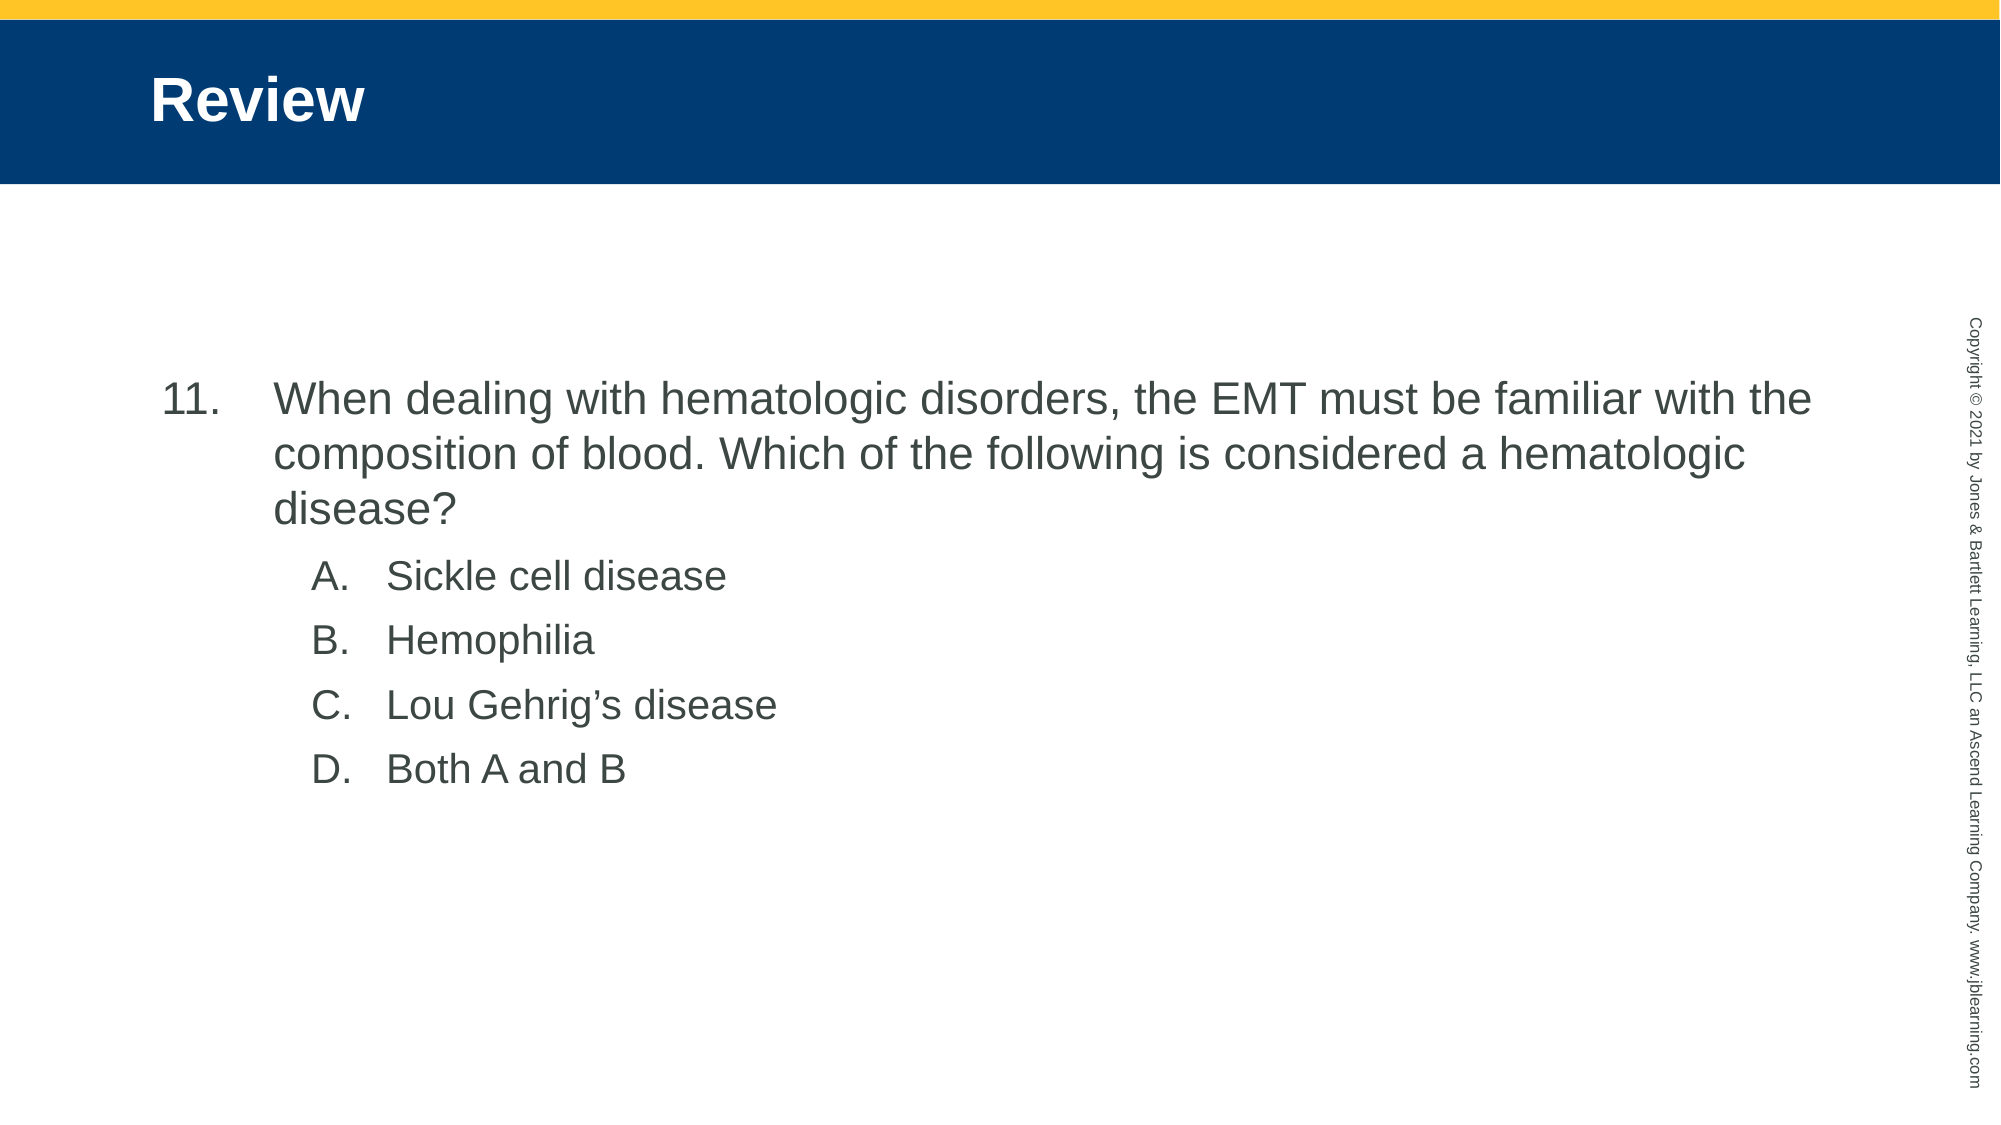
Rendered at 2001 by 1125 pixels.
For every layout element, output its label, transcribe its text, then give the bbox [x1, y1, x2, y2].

title Review [0, 19, 2000, 185]
list When dealing with hematologic disorders, the EMT must be familiar with the composition of blood. Which of the following is considered a hematologic disease? Sickle cell disease Hemophilia Lou Gehrig’s disease Both A and B [146, 361, 1859, 1016]
